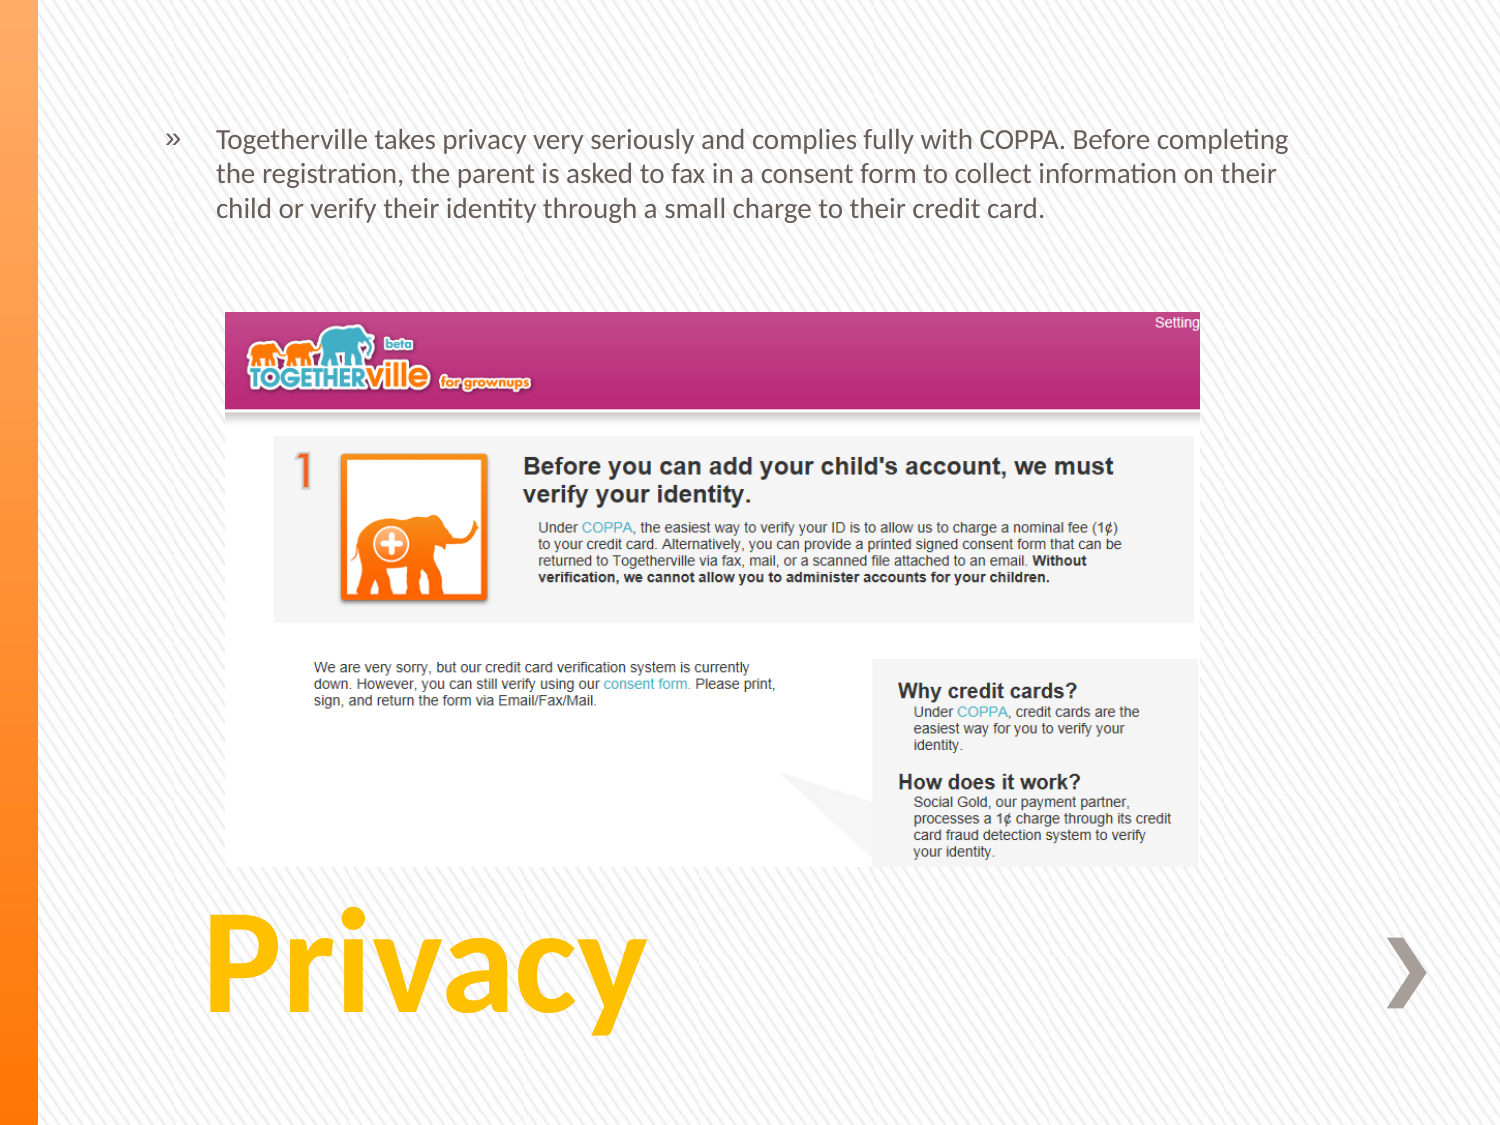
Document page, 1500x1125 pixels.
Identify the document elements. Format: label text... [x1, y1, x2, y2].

picture [224, 312, 1201, 867]
list Togetherville takes privacy very seriously and complies fully with COPPA. Before completing the registration, the parent is asked to fax in a consent form to collect information on their child or verify their identity through a small charge to their credit card. [150, 112, 1326, 263]
title Privacy [187, 862, 1375, 1050]
